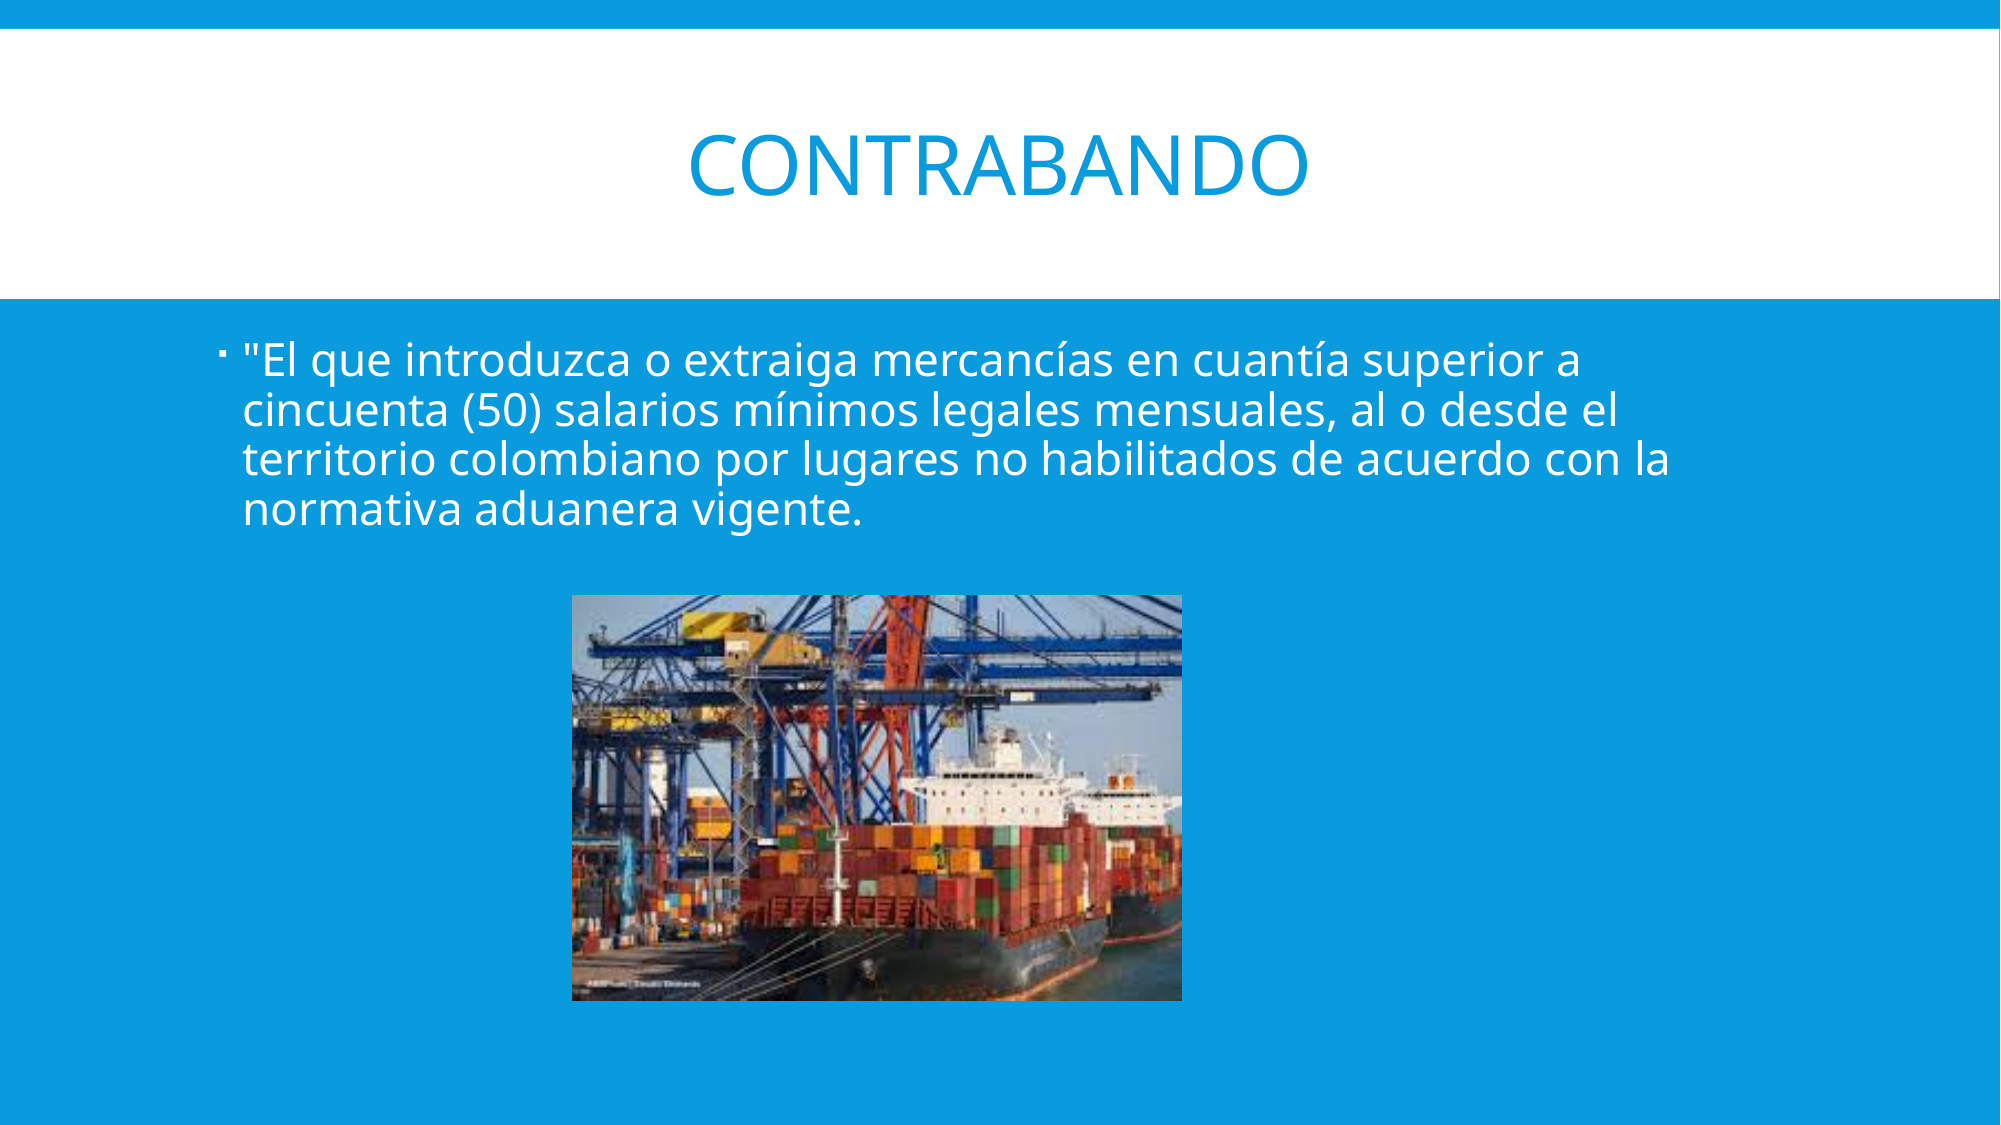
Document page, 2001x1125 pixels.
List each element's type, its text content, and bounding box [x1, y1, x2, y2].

list "El que introduzca o extraiga mercancías en cuantía superior a cincuenta (50) salarios mínimos legales mensuales, al o desde el territorio colombiano por lugares no habilitados de acuerdo con la normativa aduanera vigente. [197, 329, 1803, 1021]
title Contrabando [197, 46, 1803, 294]
picture [573, 596, 1181, 1000]
